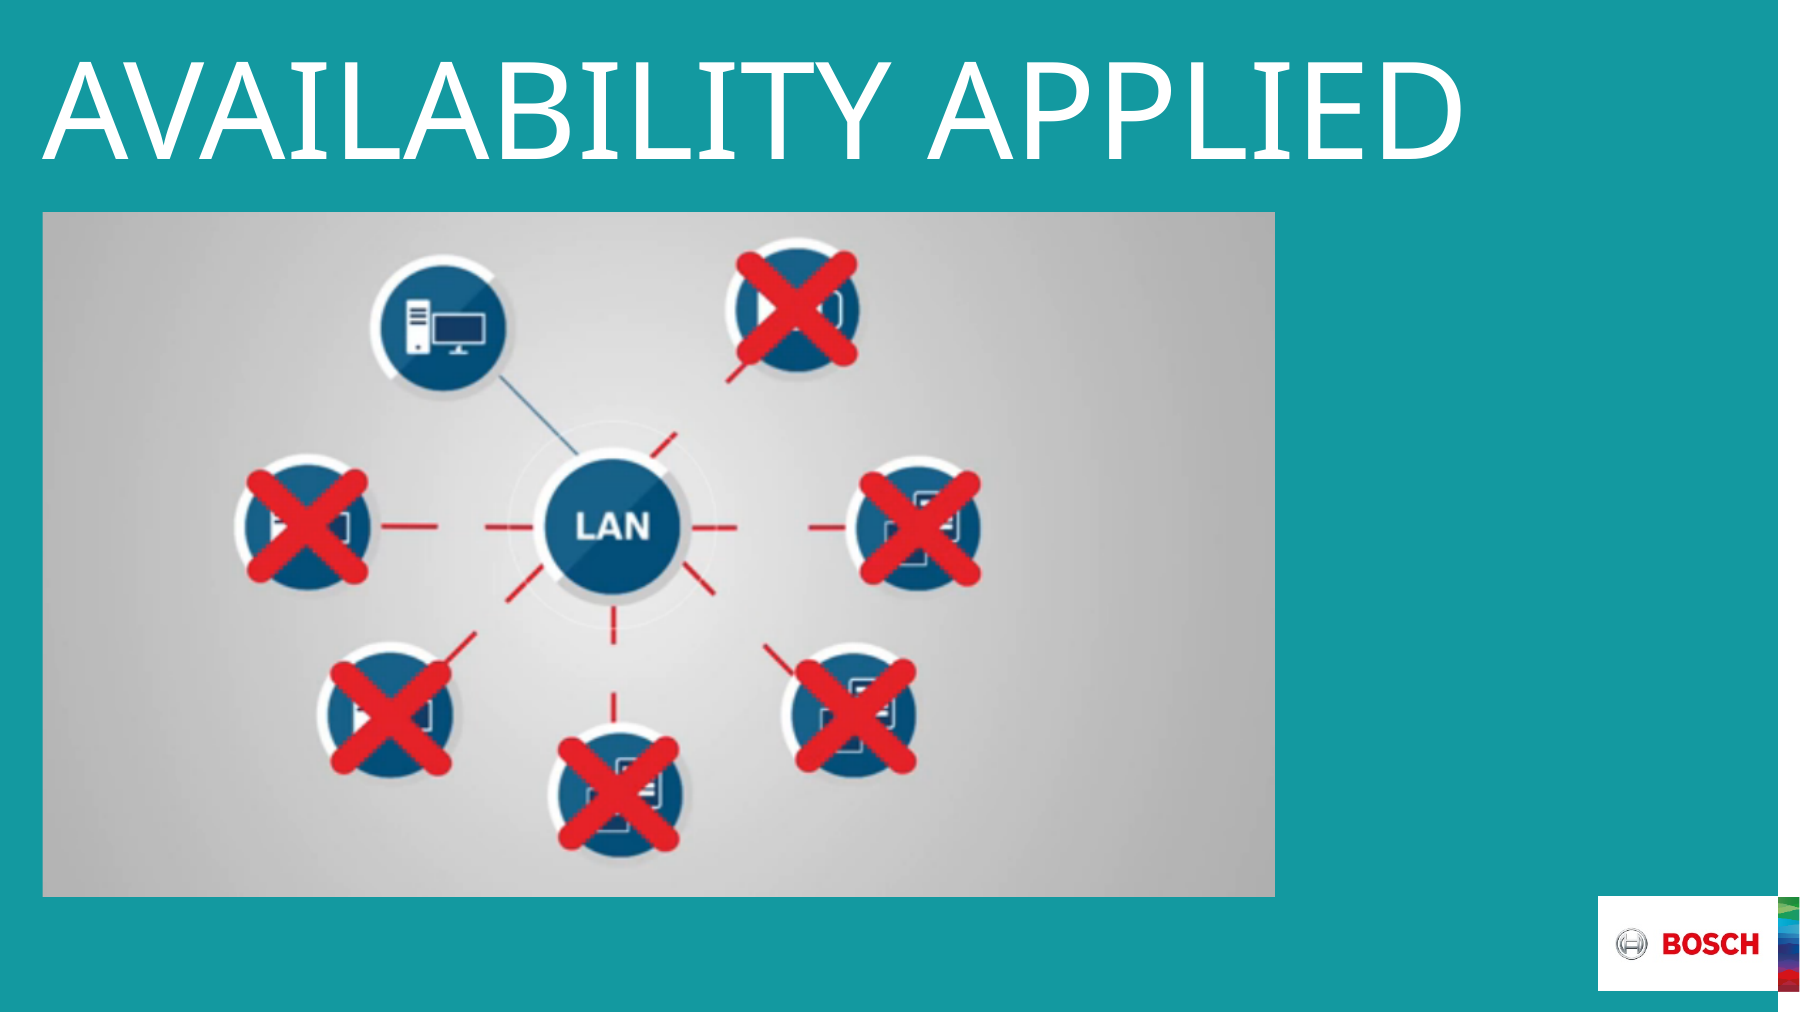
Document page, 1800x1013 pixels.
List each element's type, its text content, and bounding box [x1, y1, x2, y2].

picture [42, 212, 1275, 897]
picture [1598, 0, 1800, 1013]
title avaılabılıty applied [42, 42, 1663, 897]
